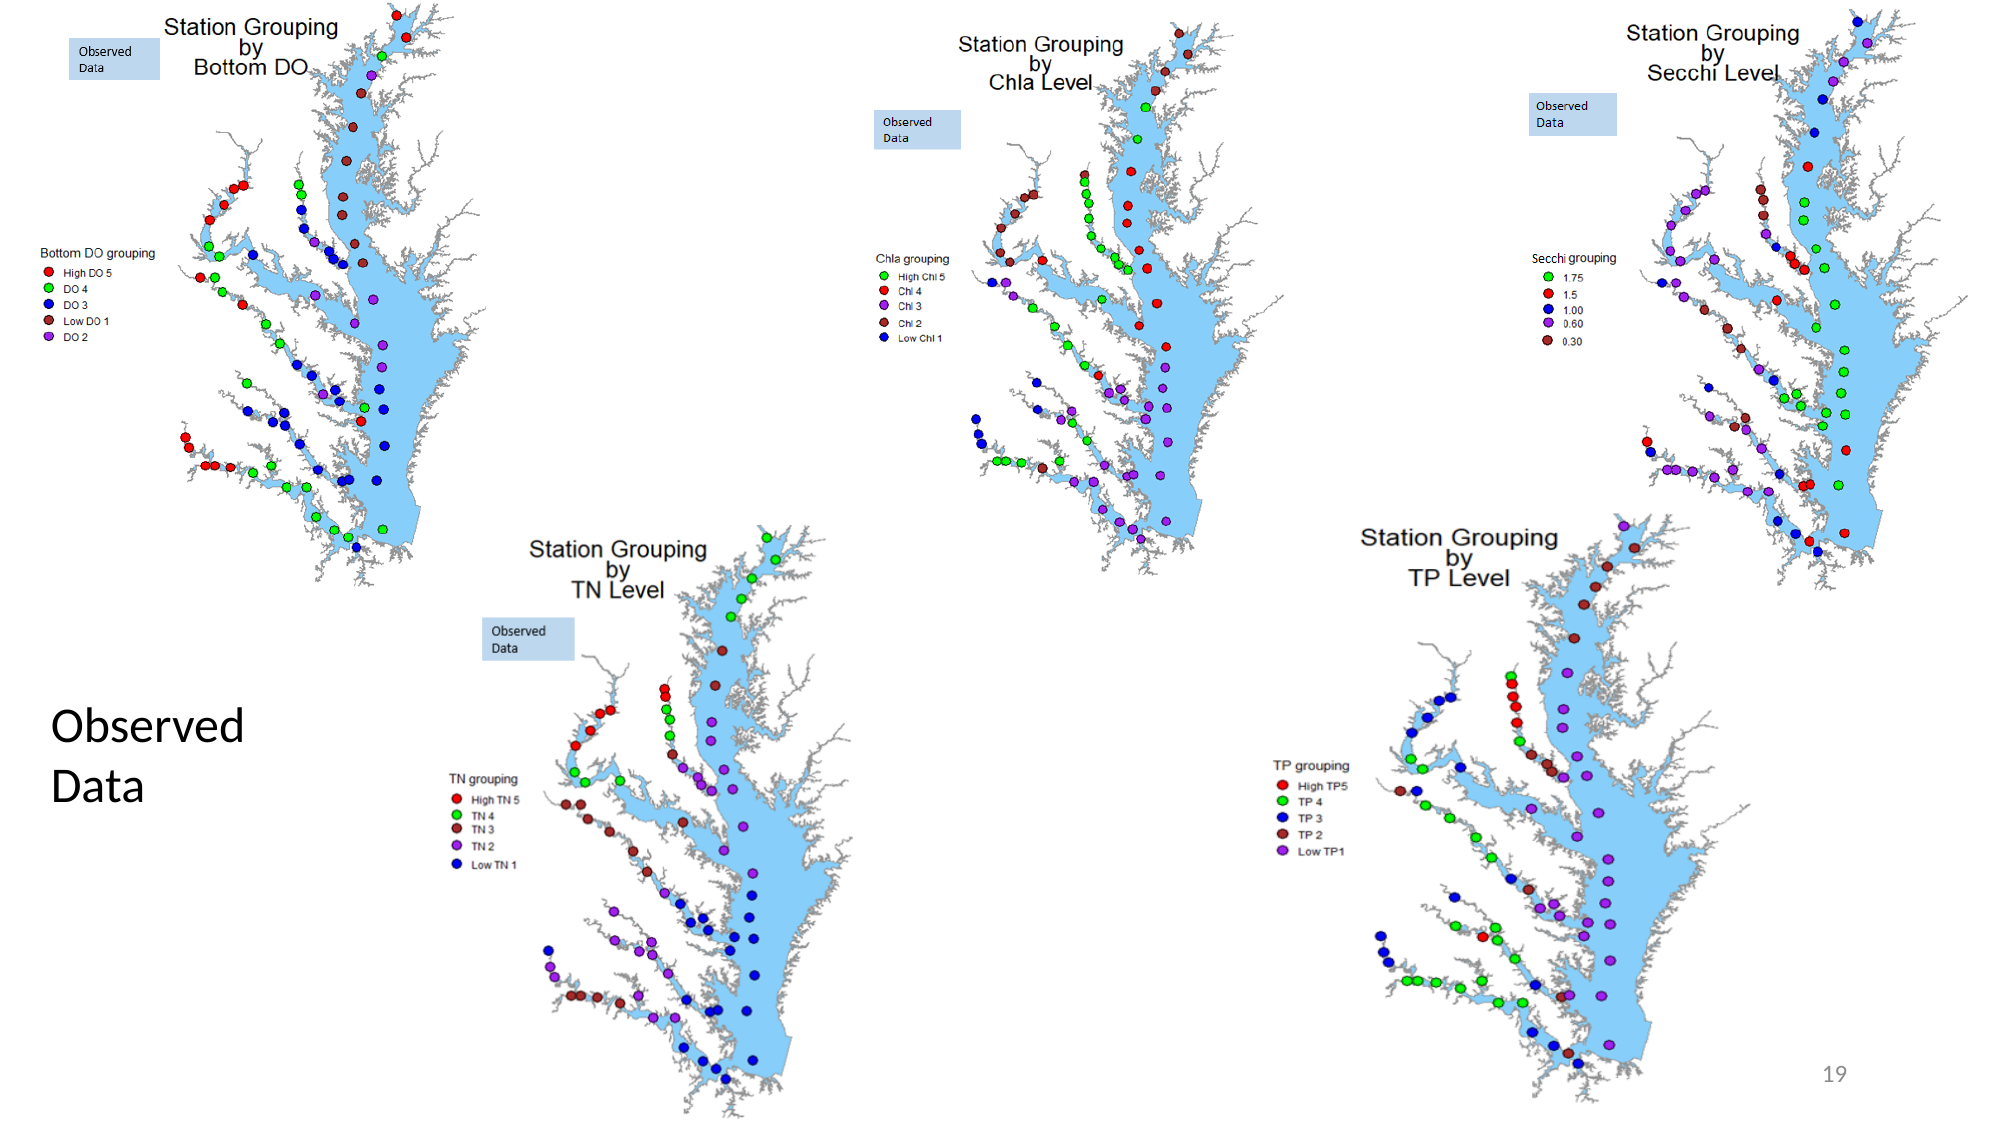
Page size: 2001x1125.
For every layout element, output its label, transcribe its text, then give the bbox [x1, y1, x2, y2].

text_box Observed Data [36, 685, 272, 821]
slide_number 19 [1761, 1042, 1863, 1103]
picture [30, 0, 1992, 1122]
